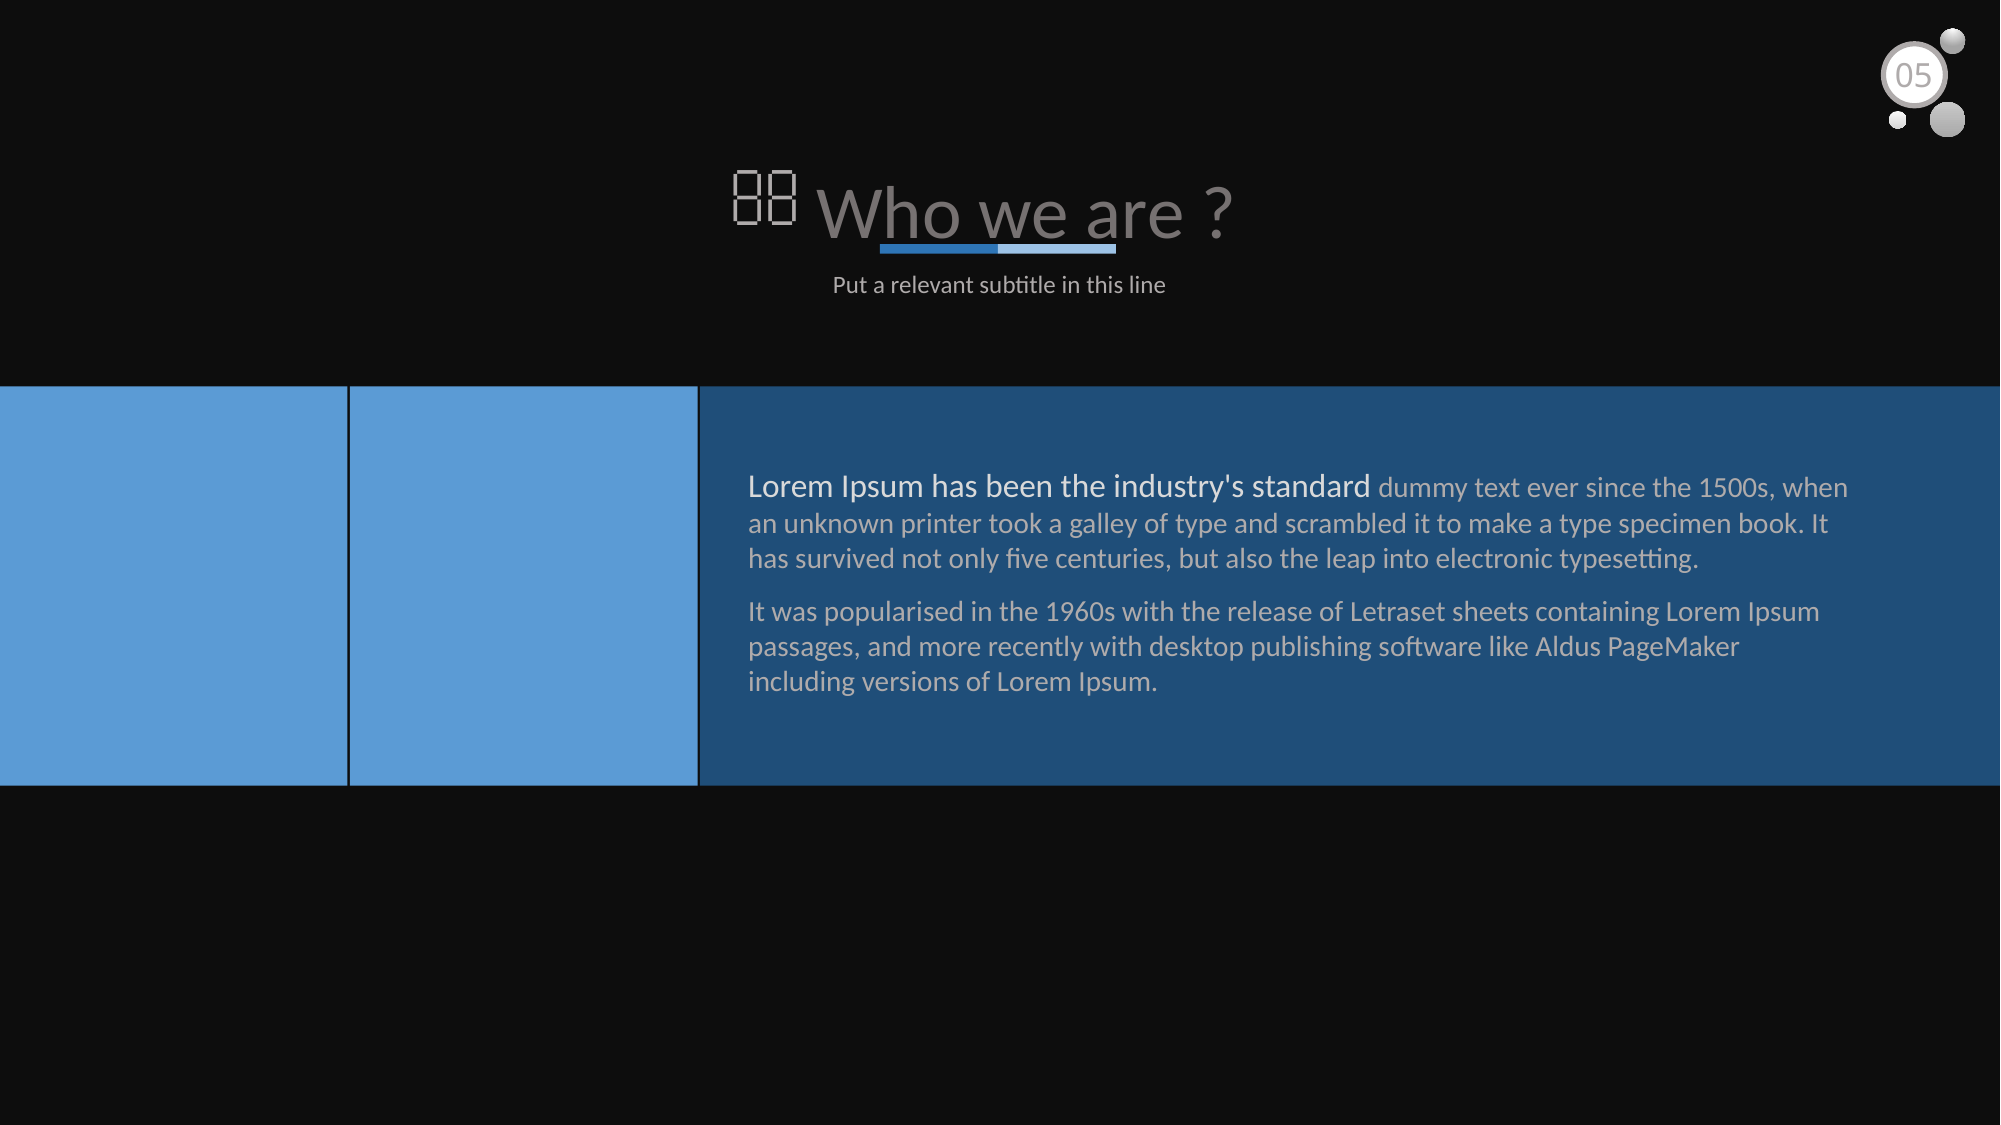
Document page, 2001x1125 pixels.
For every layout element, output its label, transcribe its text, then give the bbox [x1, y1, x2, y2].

text_box Lorem Ipsum has been the industry's standard dummy text ever since the 1500s, when an unknown printer took a galley of type and scrambled it to make a type specimen book. It has survived not only five centuries, but also the leap into electronic typesetting. It was popularised in the 1960s with the release of Letraset sheets containing Lorem Ipsum passages, and more recently with desktop publishing software like Aldus PageMaker including versions of Lorem Ipsum. [733, 456, 1867, 729]
text_box [699, 385, 2000, 787]
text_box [879, 244, 1116, 254]
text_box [1876, 28, 1966, 138]
text_box [0, 0, 2000, 385]
text_box  [713, 142, 802, 248]
text_box Put a relevant subtitle in this line [762, 253, 1237, 314]
text_box Who we are ? [733, 111, 1319, 262]
text_box [0, 787, 2000, 1125]
text_box [0, 385, 349, 787]
text_box [349, 385, 699, 787]
